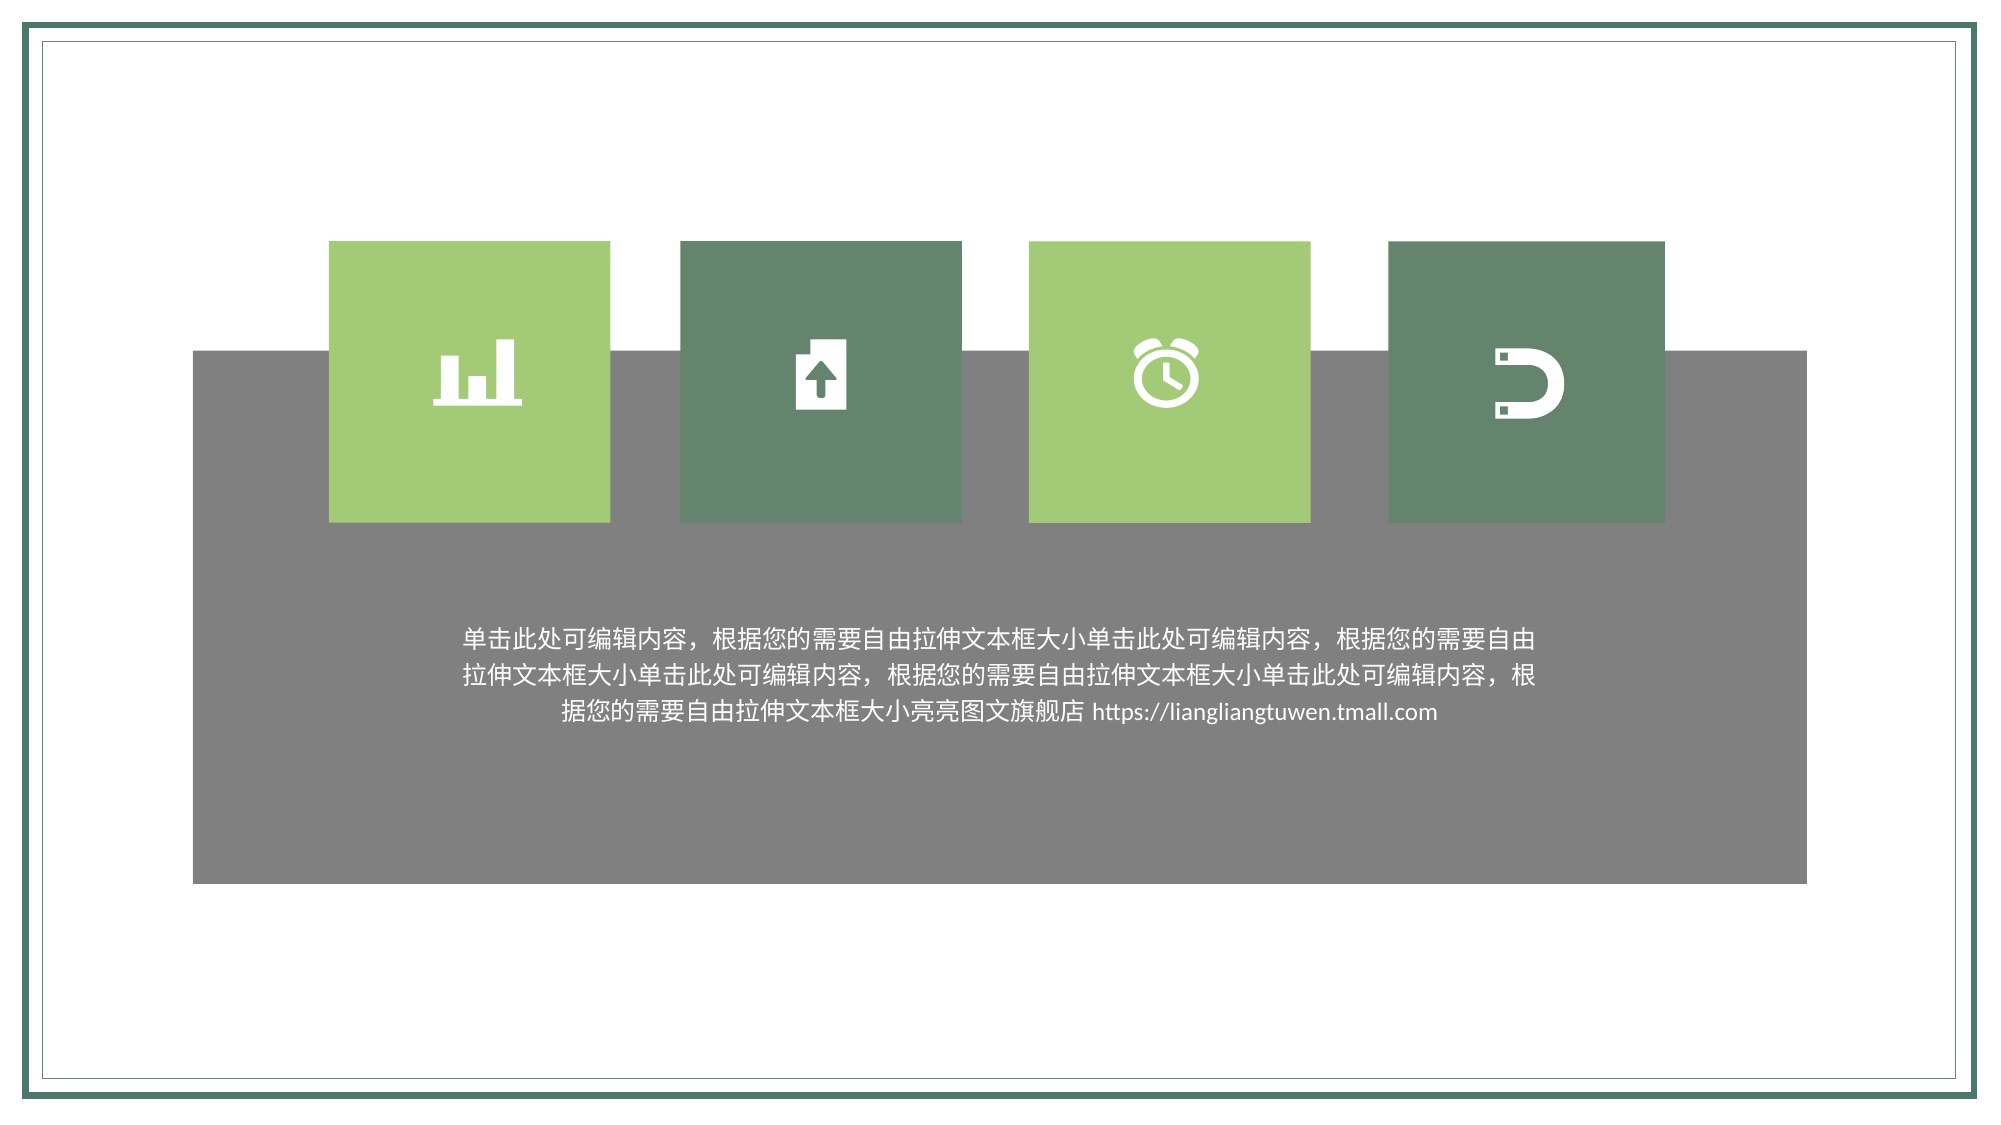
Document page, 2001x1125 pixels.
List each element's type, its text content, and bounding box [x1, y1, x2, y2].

text_box [328, 240, 611, 524]
text_box [795, 339, 847, 410]
text_box [679, 240, 963, 524]
text_box 单击此处可编辑内容，根据您的需要自由拉伸文本框大小单击此处可编辑内容，根据您的需要自由拉伸文本框大小单击此处可编辑内容，根据您的需要自由拉伸文本框大小单击此处可编辑内容，根据您的需要自由拉伸文本框大小亮亮图文旗舰店https://liangliangtuwen.tmall.com [450, 617, 1550, 767]
text_box [1028, 240, 1312, 524]
text_box [1495, 348, 1565, 419]
text_box [433, 339, 522, 406]
text_box [42, 41, 1956, 1080]
text_box [192, 350, 1808, 885]
text_box [25, 24, 1975, 1097]
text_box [1132, 337, 1201, 408]
text_box [1387, 240, 1666, 524]
